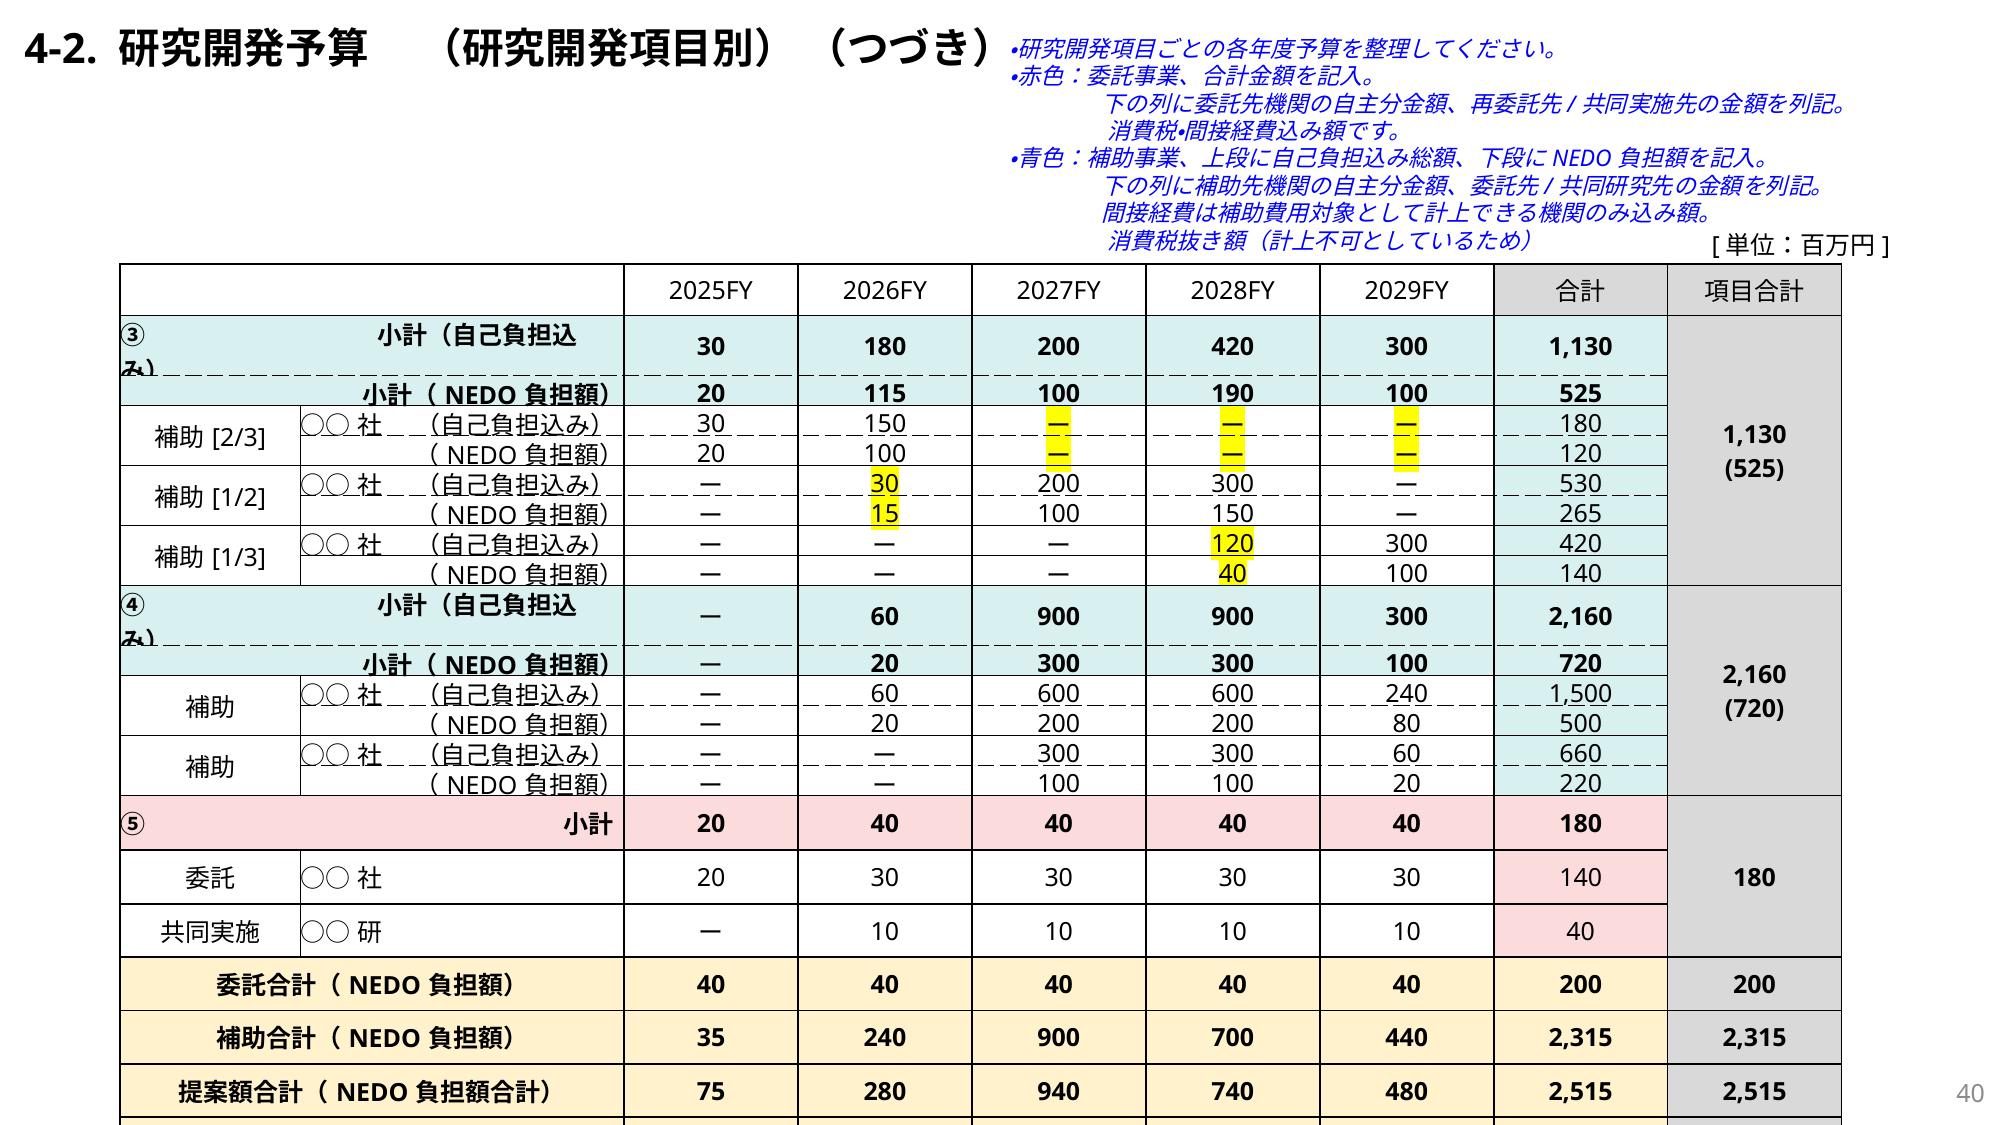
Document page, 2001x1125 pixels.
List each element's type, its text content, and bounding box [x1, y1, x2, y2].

table_cell 300 [1147, 645, 1319, 675]
table_cell 5,890 [1495, 1118, 1667, 1125]
table_cell 補助合計（NEDO負担額） [121, 1011, 623, 1063]
table_cell 20 [799, 645, 971, 675]
table_cell 30 [625, 316, 797, 375]
table_cell 300 [1147, 736, 1319, 765]
table_cell 300 [1147, 466, 1319, 495]
table_cell 75 [625, 1065, 797, 1116]
table_cell 180 [799, 316, 971, 375]
table_cell ー [625, 526, 797, 555]
table_header 2029FY [1321, 265, 1493, 315]
table_cell （NEDO負担額） [301, 435, 623, 465]
table_cell ー [625, 676, 797, 705]
table_cell 20 [625, 435, 797, 465]
table_cell 115 [799, 375, 971, 405]
table_cell 30 [799, 851, 971, 903]
table_cell ○○社 （自己負担込み） [301, 526, 623, 555]
table_cell 265 [1495, 495, 1667, 525]
table_cell 120 [1495, 435, 1667, 465]
table_cell 10 [1147, 905, 1319, 956]
table_cell 100 [973, 495, 1145, 525]
table_cell 小計（NEDO負担額） [121, 645, 623, 675]
table_cell 40 [799, 796, 971, 849]
table_cell 100 [973, 765, 1145, 795]
table_cell 10 [1321, 905, 1493, 956]
table_cell 60 [1321, 736, 1493, 765]
table_cell 200 [973, 316, 1145, 375]
table_cell 100 [1321, 556, 1493, 585]
table_cell 1,130 (525) [1668, 316, 1841, 585]
table_header 合計 [1495, 265, 1667, 315]
table_cell 240 [1321, 676, 1493, 705]
table_cell ー [973, 556, 1145, 585]
table_cell 2,140 [973, 1118, 1145, 1125]
table_cell ー [625, 466, 797, 495]
table_cell 300 [1321, 526, 1493, 555]
table_cell ○○社 （自己負担込み） [301, 676, 623, 705]
table_cell ー [799, 736, 971, 765]
table_cell ⑤ 小計 [121, 796, 623, 849]
table_cell 80 [1321, 705, 1493, 735]
table_cell 共同実施 [121, 905, 300, 956]
table_cell ー [1321, 435, 1493, 465]
table_cell 40 [1147, 556, 1319, 585]
table_cell 20 [625, 851, 797, 903]
table_cell 2,315 [1668, 1011, 1841, 1063]
table_cell 100 [1321, 375, 1493, 405]
text_box [単位：百万円] [1696, 262, 1910, 267]
table_cell 30 [625, 406, 797, 435]
table_cell 440 [1321, 1011, 1493, 1063]
table_cell ー [799, 556, 971, 585]
table_cell 600 [1147, 676, 1319, 705]
table_cell 30 [1147, 851, 1319, 903]
table_cell 委託 [121, 851, 300, 903]
table_cell 2,515 [1495, 1065, 1667, 1116]
table_cell 40 [973, 796, 1145, 849]
table_cell 提案額合計（NEDO負担額合計） [121, 1065, 623, 1116]
table_cell 40 [1147, 796, 1319, 849]
table_cell 200 [973, 466, 1145, 495]
table_cell 140 [1495, 851, 1667, 903]
table_cell 補助 [121, 676, 300, 735]
table_header 2027FY [973, 265, 1145, 315]
table_cell ー [1147, 435, 1319, 465]
table_cell 740 [1147, 1065, 1319, 1116]
table_cell 100 [799, 435, 971, 465]
text_box ・研究開発項目ごとの各年度予算を整理してください。 ・赤色：委託事業、合計金額を記入。 下の列に委託先機関の自主分金額、再委託先/共同実施先の金額を列記。 消費税・間接経費込み額です。 ・青色：補助事業、上段に自己負担込み総額、下段にNEDO負担額を記入。 下の列に補助先機関の自主分金額、委託先/共同研究先の金額を列記。 間接経費は補助費用対象として計上できる機関のみ込み額。 消費税抜き額（計上不可としているため） [995, 26, 1976, 262]
table_cell ー [625, 905, 797, 956]
table_cell 補助 [121, 736, 300, 795]
table_cell 150 [799, 406, 971, 435]
table_cell ー [625, 586, 797, 645]
table_cell 補助[2/3] [121, 406, 300, 465]
table_cell 1,500 [1495, 676, 1667, 705]
table_cell ー [625, 765, 797, 795]
table_cell 2,515 [1668, 1065, 1841, 1116]
table_cell 940 [973, 1065, 1145, 1116]
table_cell 5,890 [1668, 1118, 1841, 1125]
table_cell 300 [1321, 316, 1493, 375]
table_cell 900 [973, 586, 1145, 645]
table_cell 40 [1147, 958, 1319, 1010]
table_cell 480 [1321, 1065, 1493, 1116]
text_box 4-2. 研究開発予算 （研究開発項目別） （つづき） [24, 28, 995, 74]
table_cell ー [625, 645, 797, 675]
table_cell 小計（NEDO負担額） [121, 375, 623, 405]
table_cell 900 [973, 1011, 1145, 1063]
table_cell 40 [1321, 796, 1493, 849]
table_cell 60 [799, 586, 971, 645]
table_cell 500 [1495, 705, 1667, 735]
table_cell （NEDO負担額） [301, 556, 623, 585]
table_cell 300 [1321, 586, 1493, 645]
table_cell ー [799, 765, 971, 795]
table_cell 1,220 [1321, 1118, 1493, 1125]
table_cell （NEDO負担額） [301, 705, 623, 735]
table_cell ④ 小計（自己負担込み） [121, 586, 623, 645]
table_cell 10 [799, 905, 971, 956]
table_cell 420 [1495, 526, 1667, 555]
table_cell 35 [625, 1011, 797, 1063]
table_cell （NEDO負担額） [301, 765, 623, 795]
table_cell 40 [1495, 905, 1667, 956]
table_header 2026FY [799, 265, 971, 315]
table_cell 40 [973, 958, 1145, 1010]
table_cell ー [1321, 406, 1493, 435]
table_cell ー [1321, 495, 1493, 525]
table_cell 20 [625, 375, 797, 405]
table_cell 委託合計（NEDO負担額） [121, 958, 623, 1010]
table_cell 40 [799, 958, 971, 1010]
table_cell 30 [799, 466, 971, 495]
table_header [121, 265, 623, 315]
table_cell ○○社 （自己負担込み） [301, 466, 623, 495]
table_cell 700 [1147, 1011, 1319, 1063]
table_cell 300 [973, 645, 1145, 675]
table_cell 200 [1147, 705, 1319, 735]
table_cell 2,160 [1495, 586, 1667, 645]
table_cell （NEDO負担額） [301, 495, 623, 525]
table_cell 15 [799, 495, 971, 525]
table_cell ー [1147, 406, 1319, 435]
table_cell ー [625, 705, 797, 735]
table_cell 補助[1/3] [121, 526, 300, 585]
table_cell 40 [1321, 958, 1493, 1010]
table_cell 20 [1321, 765, 1493, 795]
table_cell 190 [1147, 375, 1319, 405]
table_cell 30 [1321, 851, 1493, 903]
table_header 2025FY [625, 265, 797, 315]
table_cell ○○社 （自己負担込み） [301, 406, 623, 435]
table_cell 300 [973, 736, 1145, 765]
table_cell ー [625, 495, 797, 525]
table_cell 280 [799, 1065, 971, 1116]
table_cell 補助[1/2] [121, 466, 300, 525]
table_cell 150 [1147, 495, 1319, 525]
table_cell 60 [799, 676, 971, 705]
slide_number 39 [1842, 1064, 2000, 1124]
table_cell 420 [1147, 316, 1319, 375]
table_cell 220 [1495, 765, 1667, 795]
table_cell 20 [625, 796, 797, 849]
table_cell 1,940 [1147, 1118, 1319, 1125]
table_cell 525 [1495, 375, 1667, 405]
table_cell 240 [799, 1011, 971, 1063]
table_cell ○○社 [301, 851, 623, 903]
table_cell 200 [1668, 958, 1841, 1010]
table_cell ー [973, 406, 1145, 435]
table_cell 40 [625, 958, 797, 1010]
table_cell 900 [1147, 586, 1319, 645]
table_cell ー [973, 526, 1145, 555]
table_cell 2,315 [1495, 1011, 1667, 1063]
table_cell 100 [973, 375, 1145, 405]
table_cell ③ 小計（自己負担込み） [121, 316, 623, 375]
table_cell ー [799, 526, 971, 555]
table_cell 720 [1495, 645, 1667, 675]
table_cell 480 [799, 1118, 971, 1125]
table_cell 10 [973, 905, 1145, 956]
table_cell 180 [1495, 796, 1667, 849]
table_cell ー [1321, 466, 1493, 495]
table_cell 600 [973, 676, 1145, 705]
table_cell ○○研 [301, 905, 623, 956]
table_cell 110 [625, 1118, 797, 1125]
table_cell 660 [1495, 736, 1667, 765]
table_header 2028FY [1147, 265, 1319, 315]
table_cell ー [625, 736, 797, 765]
table_cell 100 [1321, 645, 1493, 675]
table_cell 180 [1668, 796, 1841, 956]
table_cell 180 [1495, 406, 1667, 435]
table_cell 30 [973, 851, 1145, 903]
table_cell 2,160 (720) [1668, 586, 1841, 795]
table_cell 530 [1495, 466, 1667, 495]
table_cell ー [973, 435, 1145, 465]
table_cell 140 [1495, 556, 1667, 585]
table_cell 事業総額（自己負担額込み） [121, 1118, 623, 1125]
table_cell ー [625, 556, 797, 585]
table_cell 200 [973, 705, 1145, 735]
table_header 項目合計 [1668, 265, 1841, 315]
table_cell 1,130 [1495, 316, 1667, 375]
table_cell 100 [1147, 765, 1319, 795]
table_cell ○○社 （自己負担込み） [301, 736, 623, 765]
table_cell 200 [1495, 958, 1667, 1010]
table_cell 20 [799, 705, 971, 735]
table_cell 120 [1147, 526, 1319, 555]
